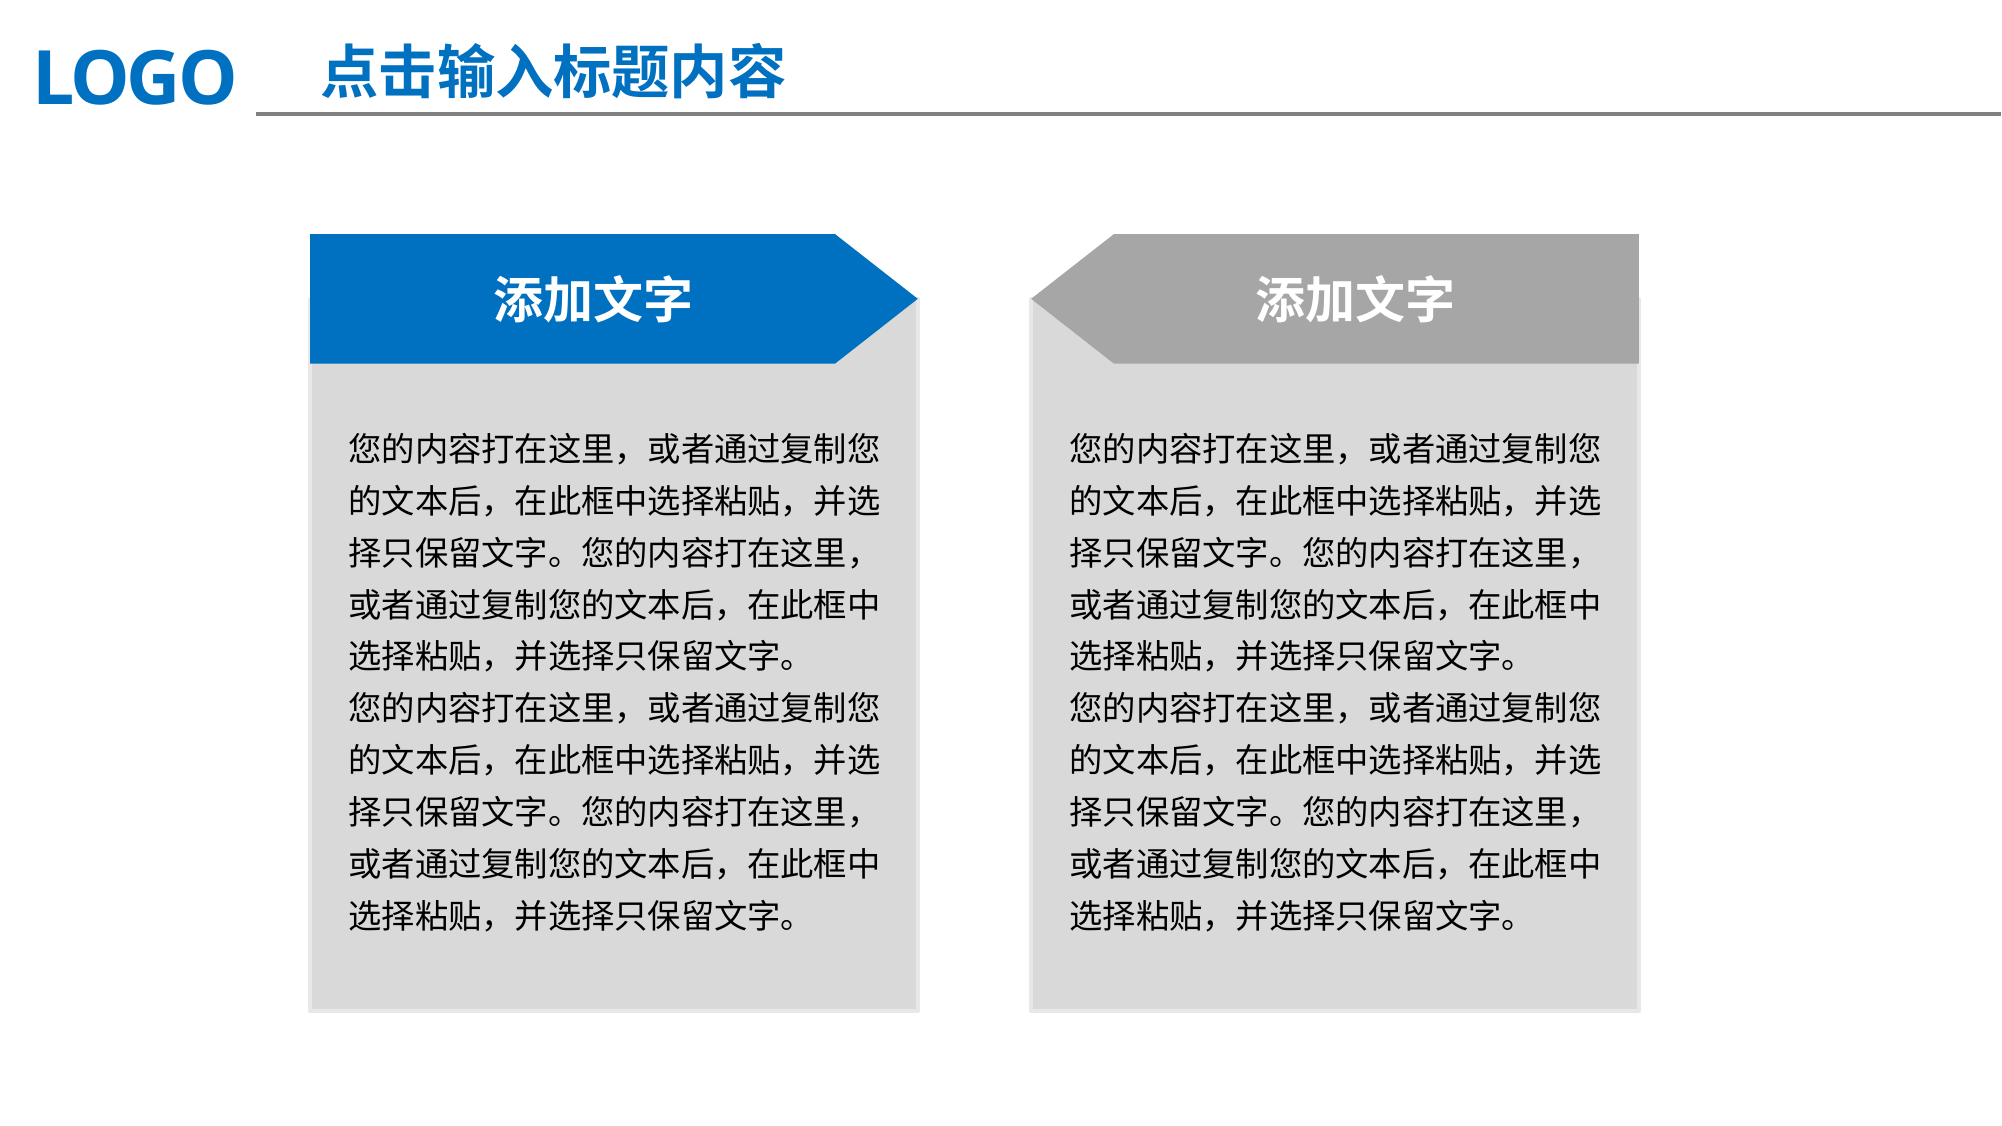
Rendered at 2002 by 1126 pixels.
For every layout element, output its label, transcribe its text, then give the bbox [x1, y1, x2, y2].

text_box 添加文字 [310, 234, 918, 364]
text_box 您的内容打在这里，或者通过复制您的文本后，在此框中选择粘贴，并选择只保留文字。您的内容打在这里，或者通过复制您的文本后，在此框中选择粘贴，并选择只保留文字。 您的内容打在这里，或者通过复制您的文本后，在此框中选择粘贴，并选择只保留文字。您的内容打在这里，或者通过复制您的文本后，在此框中选择粘贴，并选择只保留文字。 [1054, 408, 1639, 943]
text_box [308, 297, 920, 1013]
text_box 您的内容打在这里，或者通过复制您的文本后，在此框中选择粘贴，并选择只保留文字。您的内容打在这里，或者通过复制您的文本后，在此框中选择粘贴，并选择只保留文字。 您的内容打在这里，或者通过复制您的文本后，在此框中选择粘贴，并选择只保留文字。您的内容打在这里，或者通过复制您的文本后，在此框中选择粘贴，并选择只保留文字。 [333, 408, 918, 943]
text_box 添加文字 [1031, 234, 1639, 364]
text_box 点击输入标题内容 [283, 27, 824, 113]
text_box [1029, 297, 1641, 1013]
